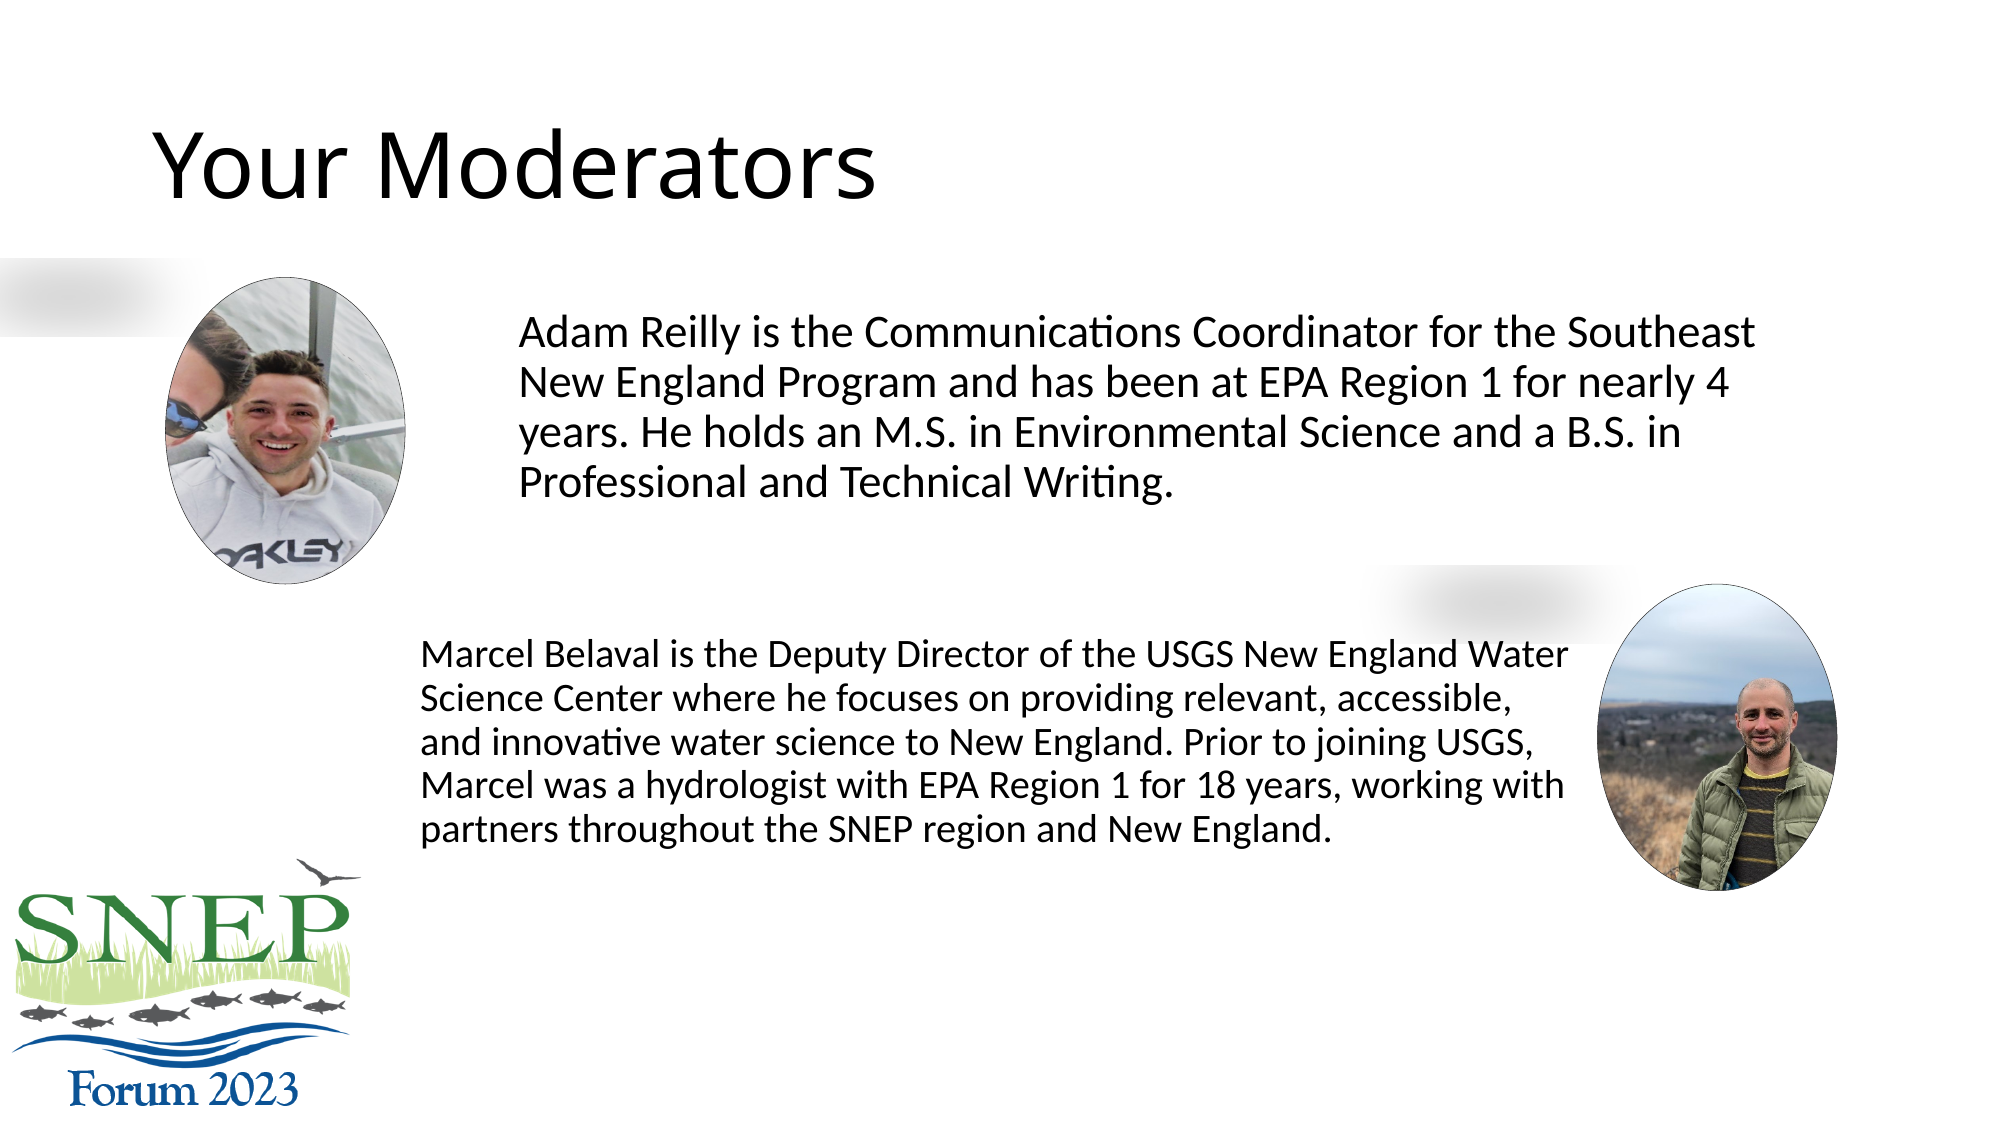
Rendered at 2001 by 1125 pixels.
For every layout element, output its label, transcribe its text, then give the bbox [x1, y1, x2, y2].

picture [0, 849, 374, 1113]
text_box Marcel Belaval is the Deputy Director of the USGS New England Water Science Center where he focuses on providing relevant, accessible, and innovative water science to New England. Prior to joining USGS, Marcel was a hydrologist with EPA Region 1 for 18 years, working with partners throughout the SNEP region and New England. [405, 625, 1597, 889]
picture [165, 277, 406, 584]
list Adam Reilly is the Communications Coordinator for the Southeast New England Program and has been at EPA Region 1 for nearly 4 years. He holds an M.S. in Environmental Science and a B.S. in Professional and Technical Writing. [503, 299, 1863, 517]
picture [1597, 584, 1838, 891]
title Your Moderators [137, 59, 1863, 278]
